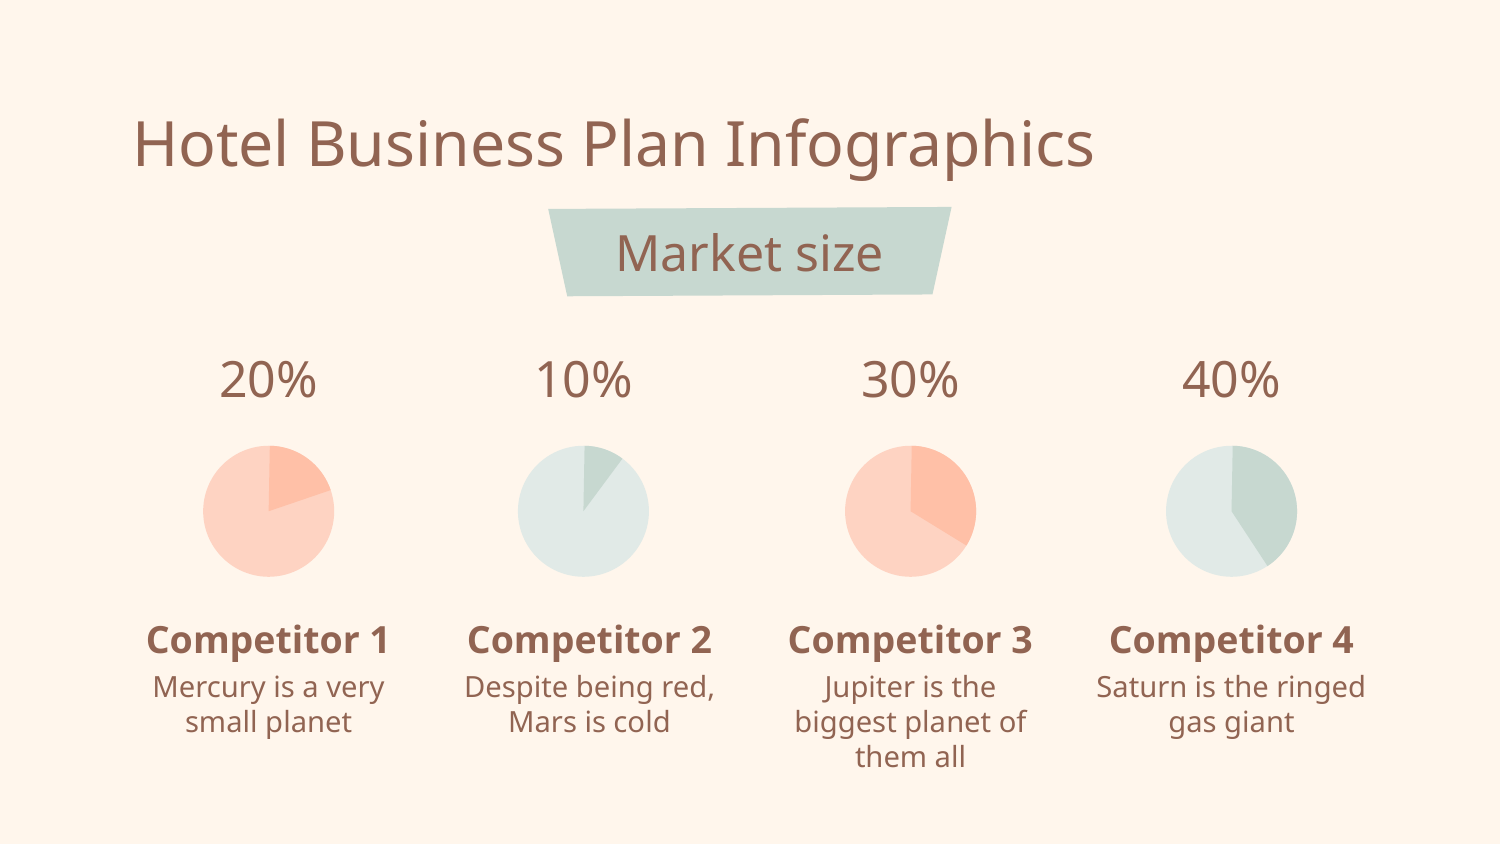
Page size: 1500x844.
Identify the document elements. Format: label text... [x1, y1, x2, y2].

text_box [437, 346, 742, 757]
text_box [1079, 346, 1384, 757]
title Hotel Business Plan Infographics [116, 88, 1383, 183]
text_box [116, 346, 421, 757]
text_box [758, 346, 1063, 757]
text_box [547, 206, 952, 297]
